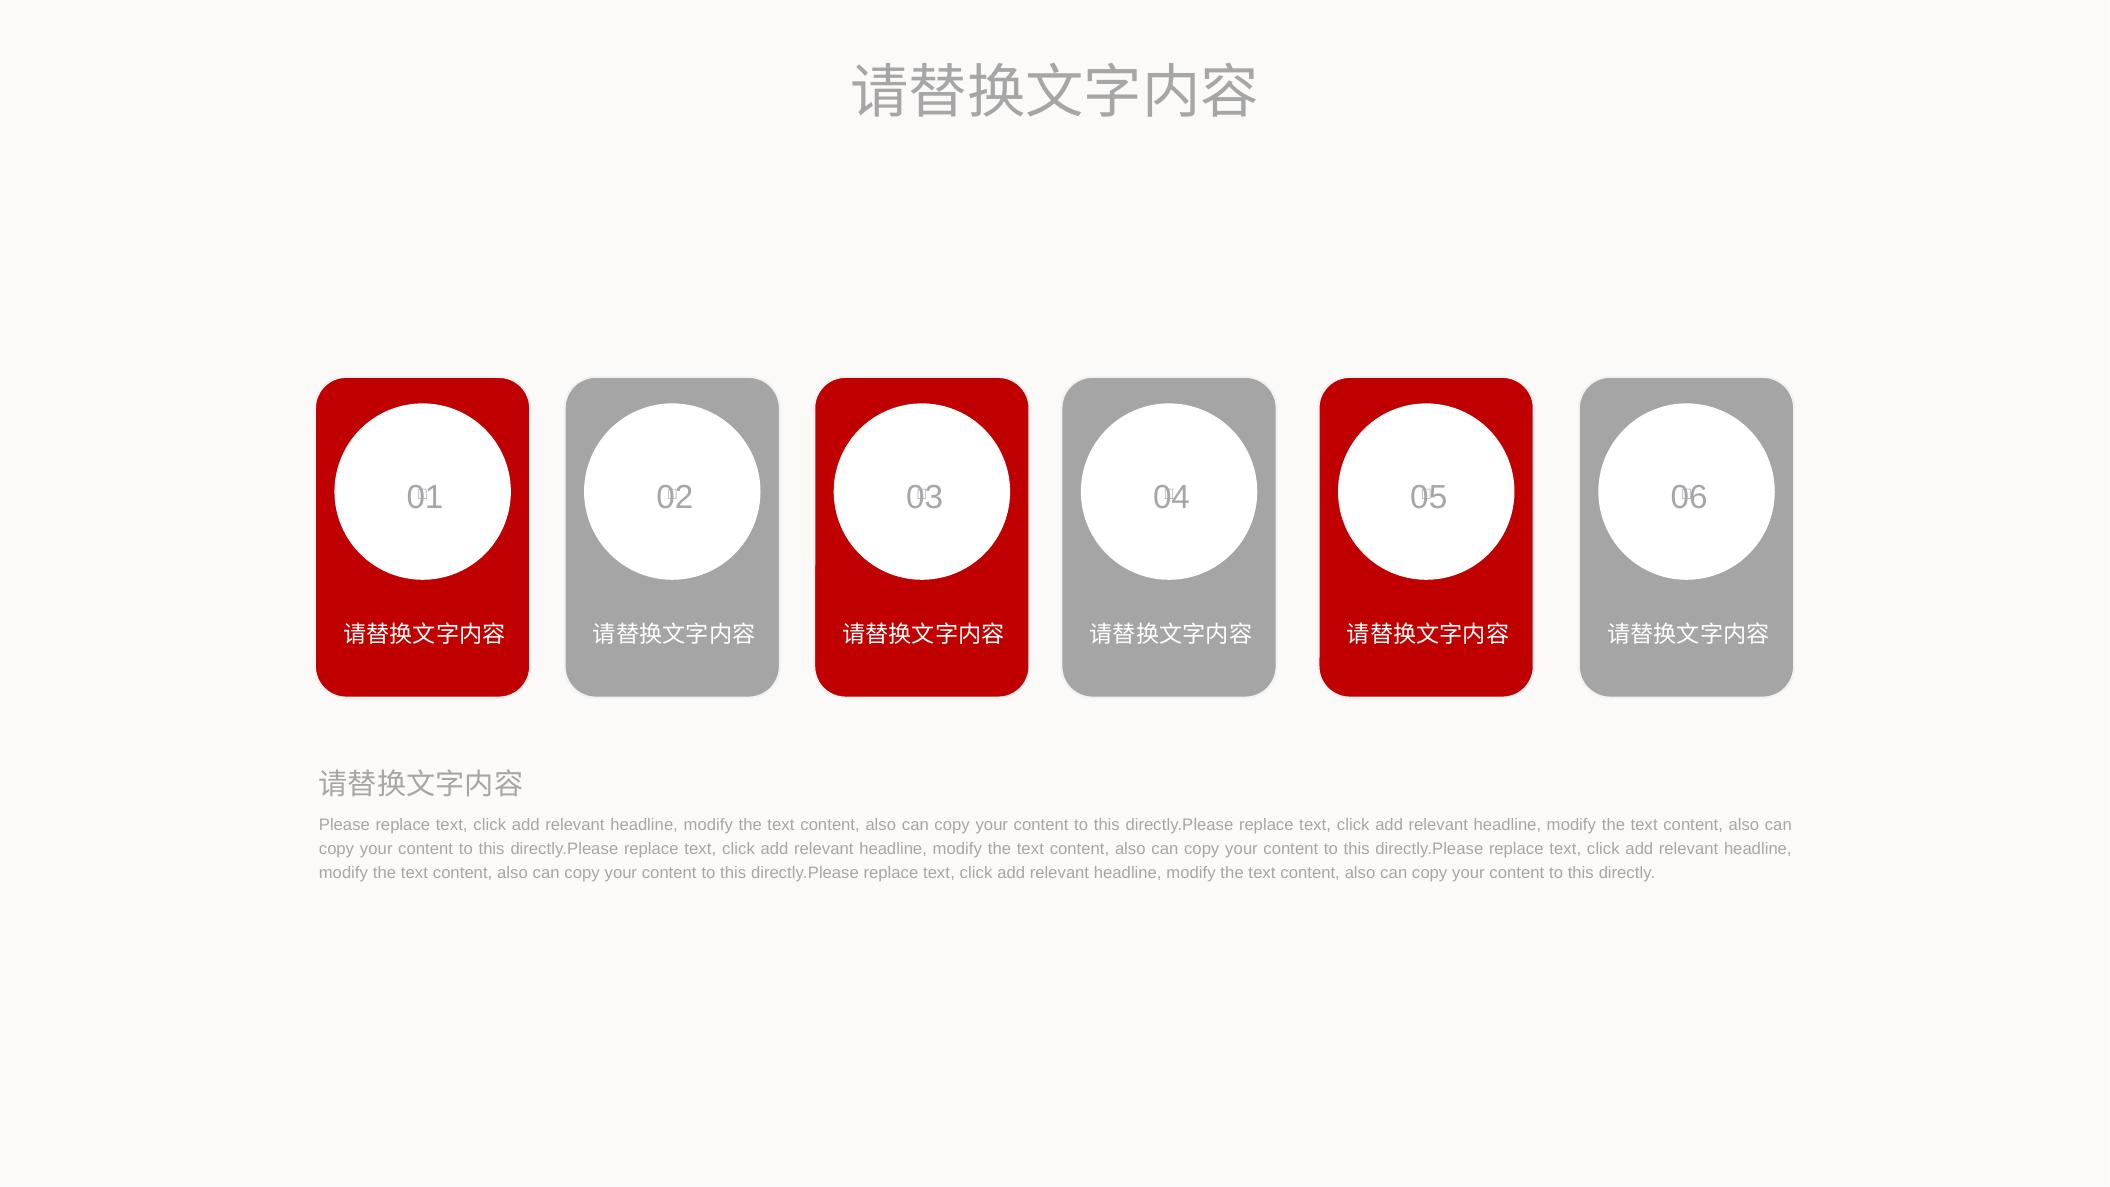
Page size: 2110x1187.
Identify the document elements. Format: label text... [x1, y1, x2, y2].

text_box 06 [1620, 437, 1758, 546]
text_box 请替换文字内容 [318, 751, 630, 808]
text_box 请替换文字内容 [568, 602, 780, 659]
text_box [813, 375, 1031, 699]
text_box 03 [856, 437, 993, 546]
text_box [1060, 375, 1278, 699]
text_box  [333, 402, 512, 581]
text_box  [1597, 402, 1776, 581]
text_box 01 [356, 437, 494, 546]
text_box 02 [606, 437, 743, 546]
text_box 请替换文字内容 [1065, 602, 1277, 659]
text_box  [583, 402, 762, 581]
text_box [313, 375, 532, 699]
text_box 04 [1103, 437, 1240, 546]
text_box 请替换文字内容 [1582, 602, 1795, 659]
text_box 05 [1360, 437, 1497, 546]
text_box  [832, 402, 1012, 581]
text_box [563, 375, 781, 699]
text_box [1577, 375, 1796, 699]
text_box 请替换文字内容 [1322, 602, 1534, 659]
text_box  [1336, 402, 1516, 581]
text_box 请替换文字内容 [820, 32, 1289, 124]
text_box  [1079, 402, 1259, 581]
text_box 请替换文字内容 [318, 602, 531, 659]
text_box Please replace text, click add relevant headline, modify the text content, also can copy your content to this directly.Please replace text, click add relevant headline, modify the text content, also can copy your content to this directly.Please replace text, click add relevant headline, modify the text content, also can copy your content to this directly.Please replace text, click add relevant headline, modify the text content, also can copy your content to this directly.Please replace text, click add relevant headline, modify the text content, also can copy your content to this directly. [318, 810, 1795, 946]
text_box 请替换文字内容 [817, 602, 1030, 659]
text_box [1317, 375, 1535, 699]
